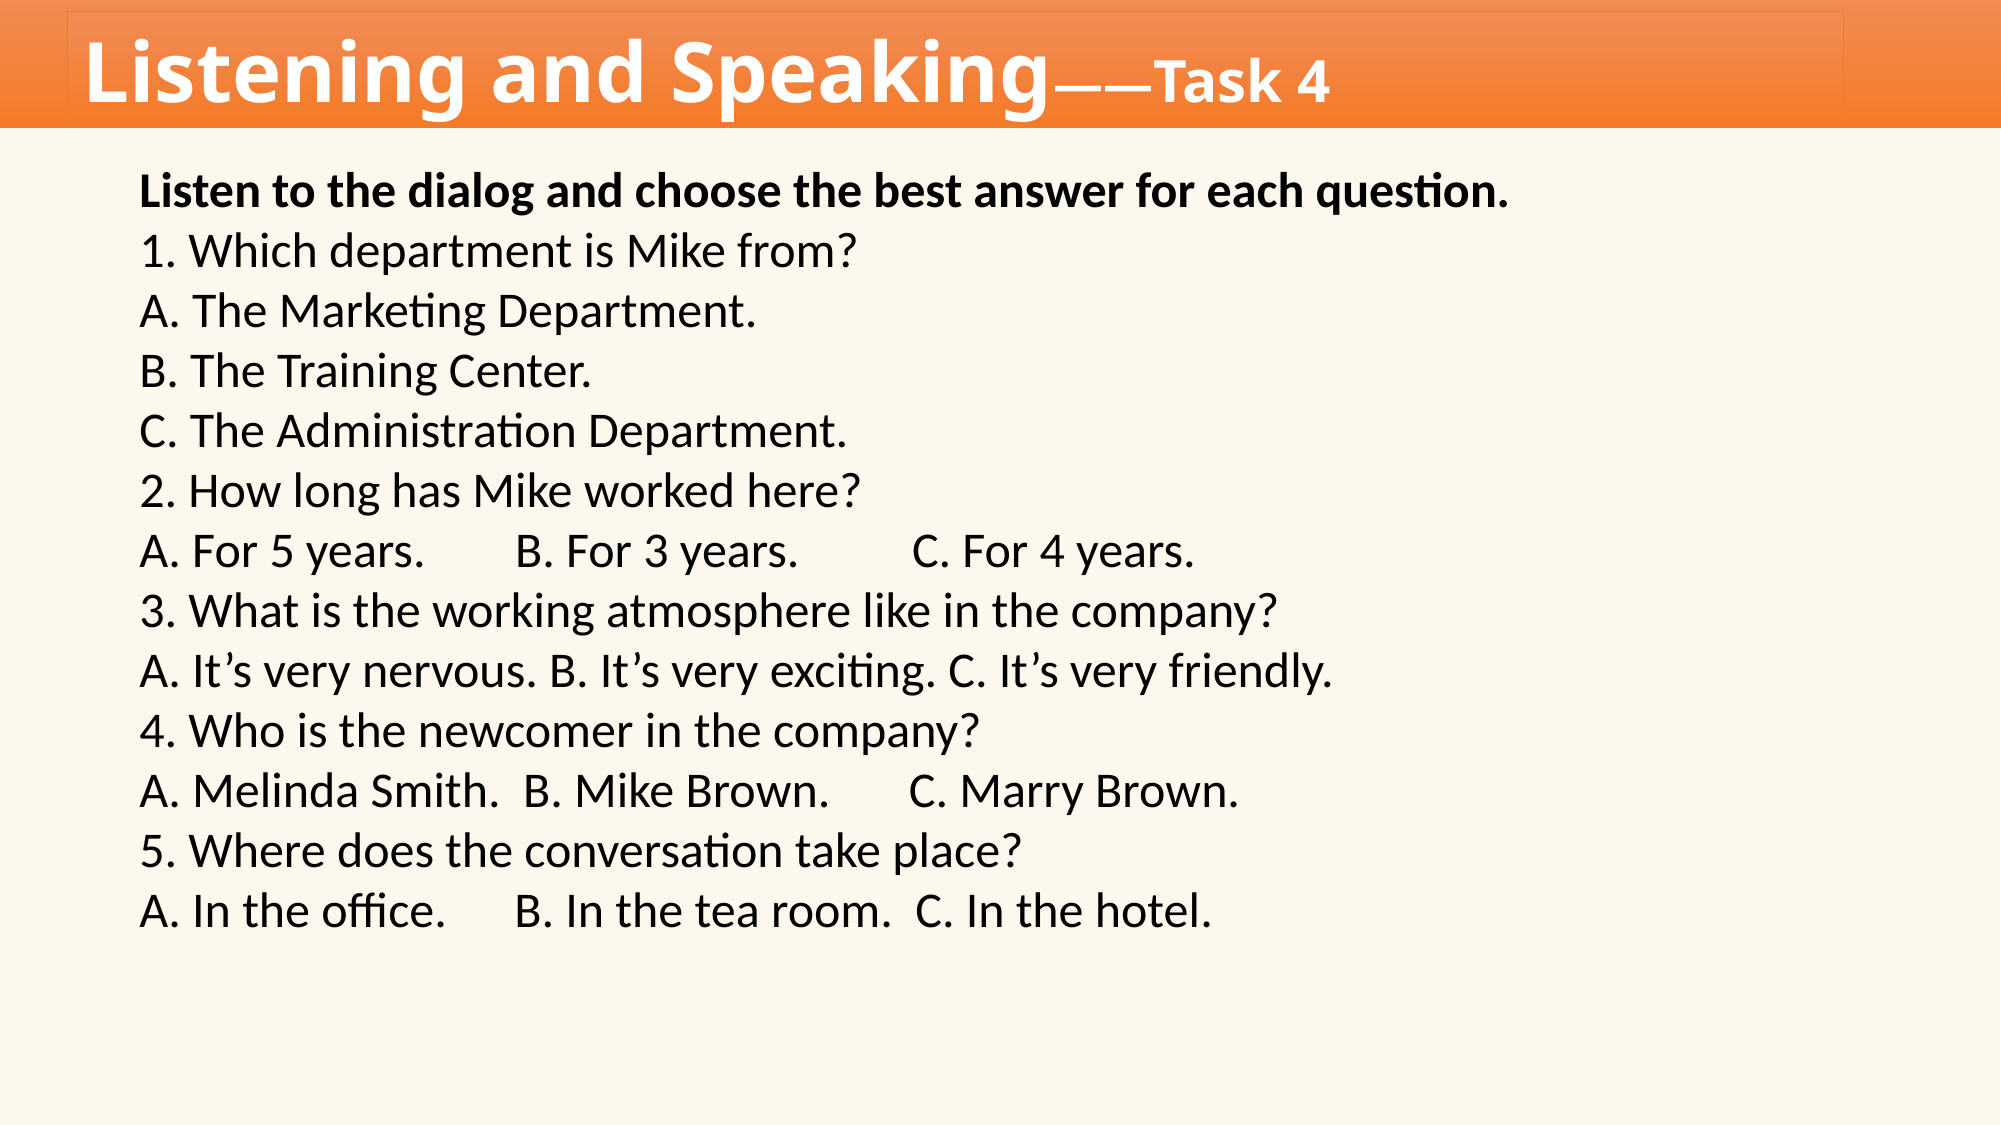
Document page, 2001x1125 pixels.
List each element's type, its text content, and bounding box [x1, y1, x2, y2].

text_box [0, 0, 2000, 128]
text_box Listen to the dialog and choose the best answer for each question. 1. Which department is Mike from? A. The Marketing Department. B. The Training Center. C. The Administration Department. 2. How long has Mike worked here? A. For 5 years. B. For 3 years. C. For 4 years. 3. What is the working atmosphere like in the company? A. It’s very nervous. B. It’s very exciting. C. It’s very friendly. 4. Who is the newcomer in the company? A. Melinda Smith. B. Mike Brown. C. Marry Brown. 5. Where does the conversation take place? A. In the office. B. In the tea room. C. In the hotel. [124, 149, 1886, 945]
